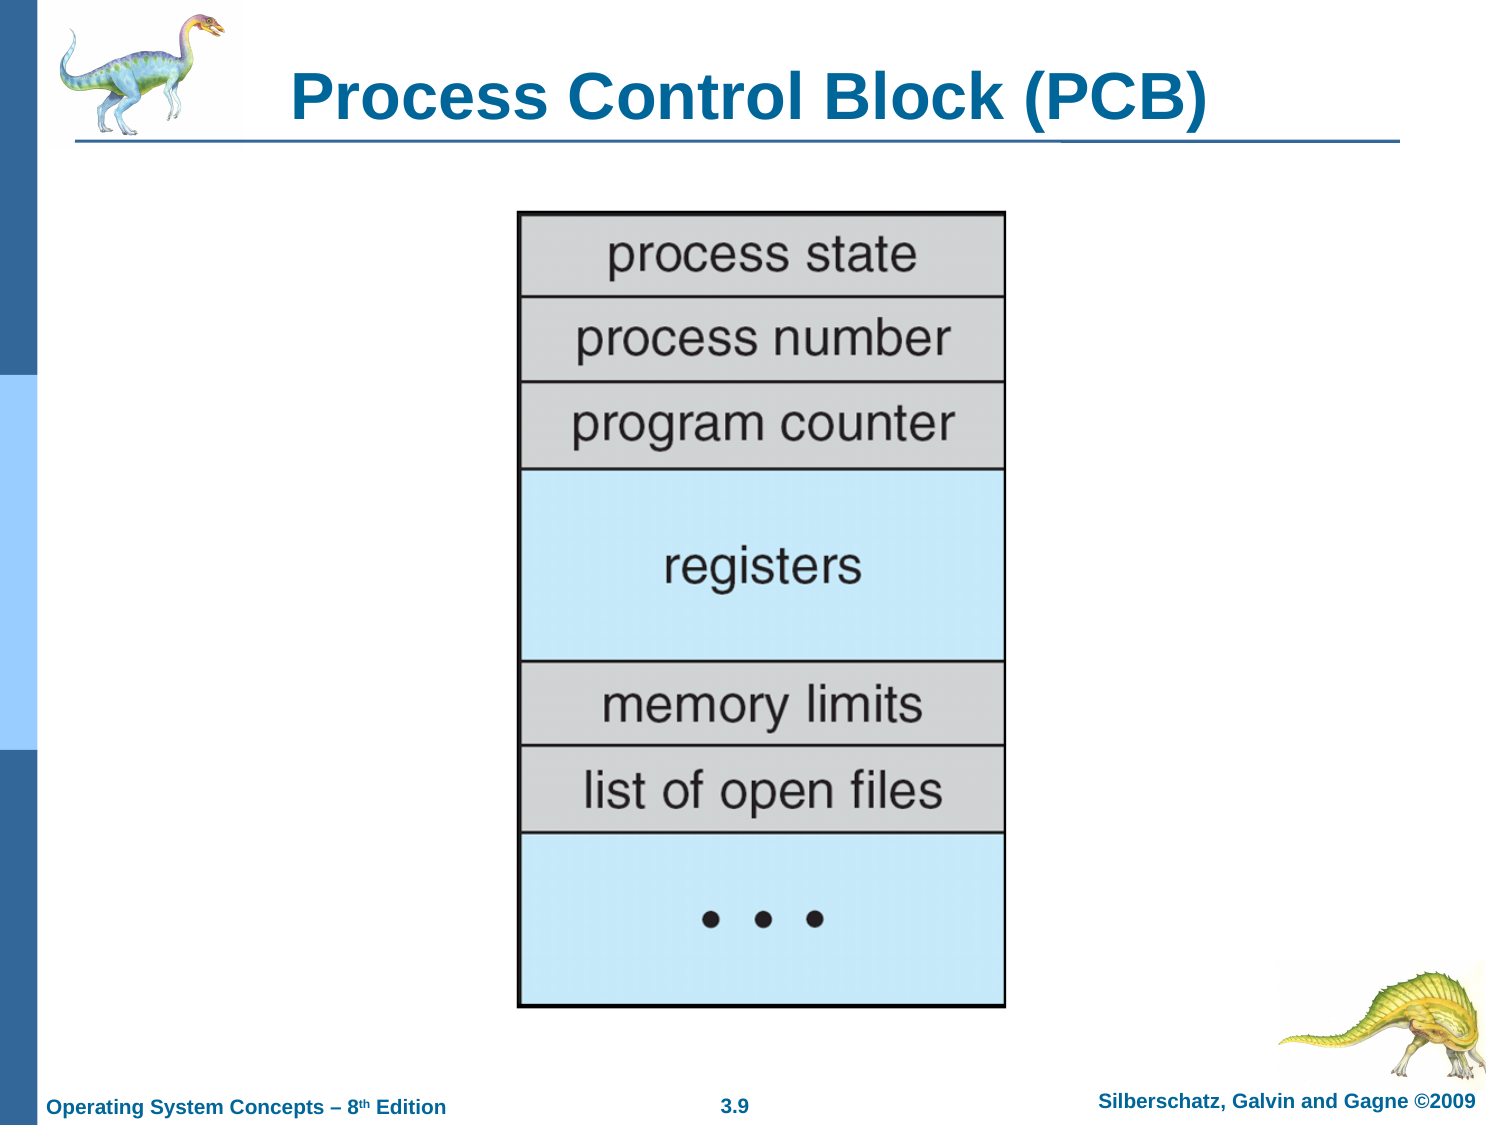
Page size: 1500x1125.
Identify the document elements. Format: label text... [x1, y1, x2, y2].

picture [509, 203, 1015, 1015]
title Process Control Block (PCB) [75, 45, 1425, 141]
picture [46, 0, 243, 149]
picture [1275, 959, 1486, 1090]
